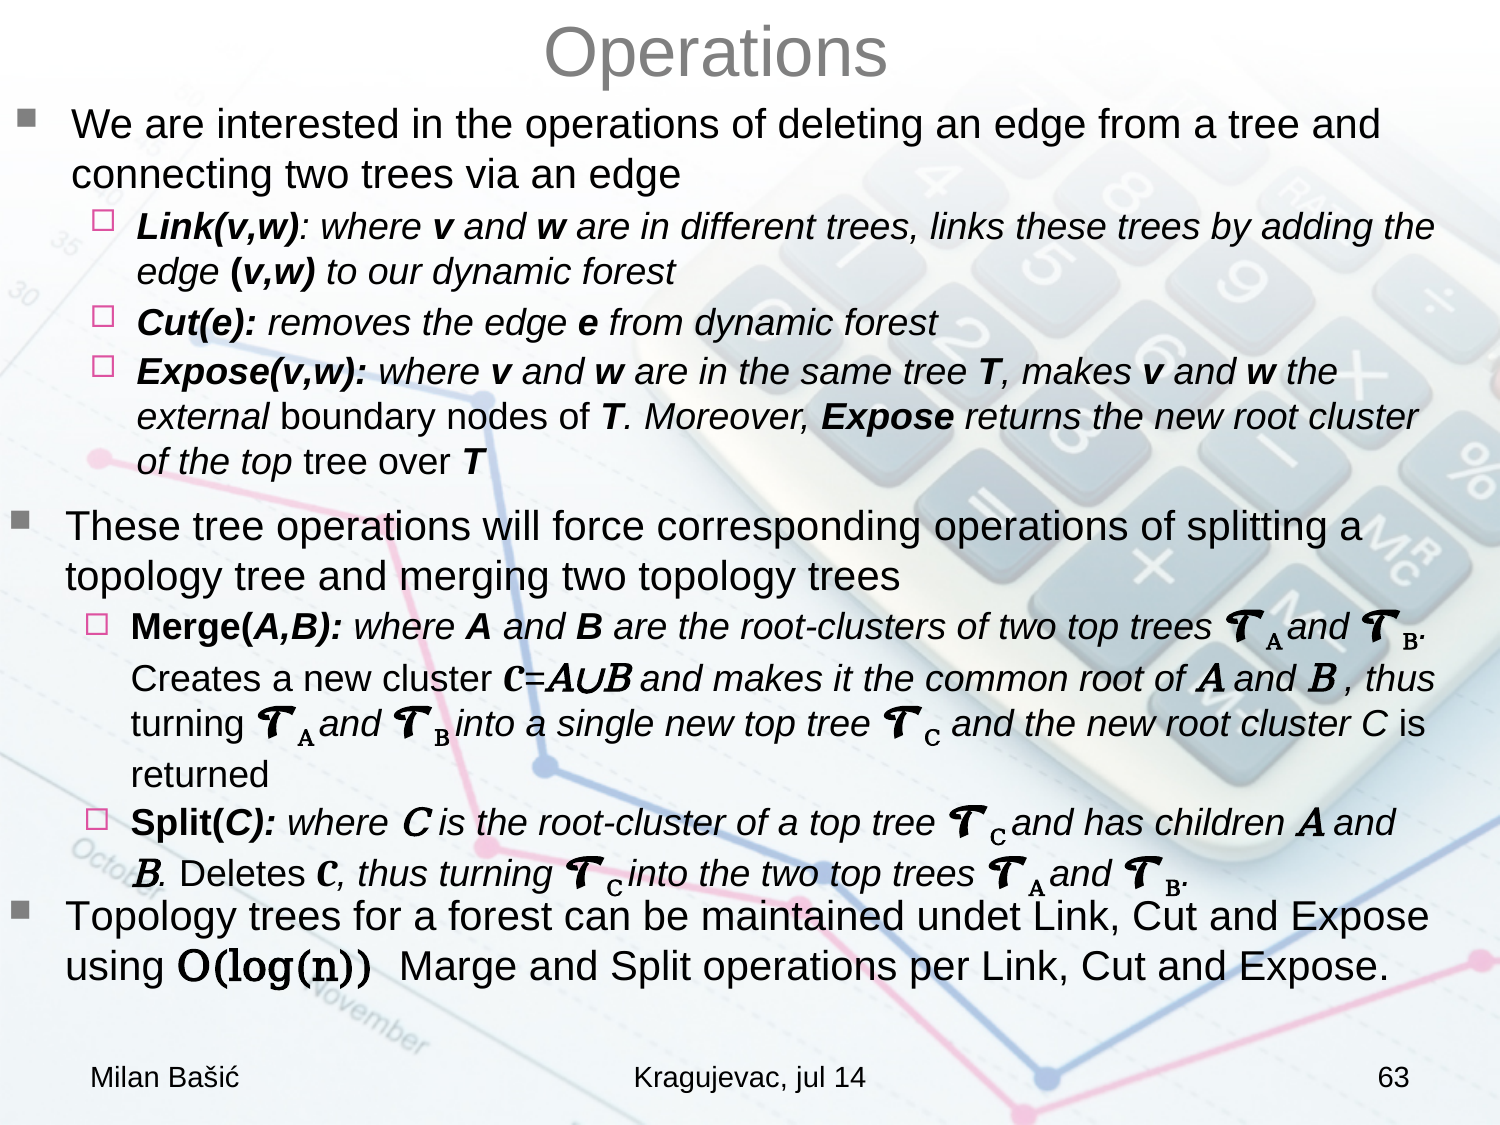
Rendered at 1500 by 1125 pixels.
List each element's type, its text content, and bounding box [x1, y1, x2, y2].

title Operations [41, 7, 1392, 89]
picture [88, 622, 105, 633]
slide_number 63 [1074, 1051, 1426, 1103]
picture [0, 0, 1500, 1125]
slide_number Milan Bašić [74, 1051, 426, 1103]
picture [94, 220, 111, 229]
text_box These tree operations will force corresponding operations of splitting a topology tree and merging two topology trees Merge(A,B): where A and B are the root-clusters of two top trees 𝓣A and 𝓣B. Creates a new cluster C=A∪B and makes it the common root of A and B , thus turning 𝓣A and 𝓣B into a single new top tree 𝓣C and the new root cluster C is returned Split(C): where C is the root-cluster of a top tree 𝓣C and has children A and B. Deletes C, thus turning 𝓣C into the two top trees 𝓣A and 𝓣B. [0, 491, 1453, 622]
text_box Topology trees for a forest can be maintained undet Link, Cut and Expose using O(log(n)) Marge and Split operations per Link, Cut and Expose. [0, 881, 1453, 1012]
text_box We are interested in the operations of deleting an edge from a tree and connecting two trees via an edge Link(v,w): where v and w are in different trees, links these trees by adding the edge (v,w) to our dynamic forest Cut(e): removes the edge e from dynamic forest Expose(v,w): where v and w are in the same tree T, makes v and w the external boundary nodes of T. Moreover, Expose returns the new root cluster of the top tree over T [0, 89, 1459, 220]
footer Kragujevac, jul 14 [454, 1051, 1046, 1103]
